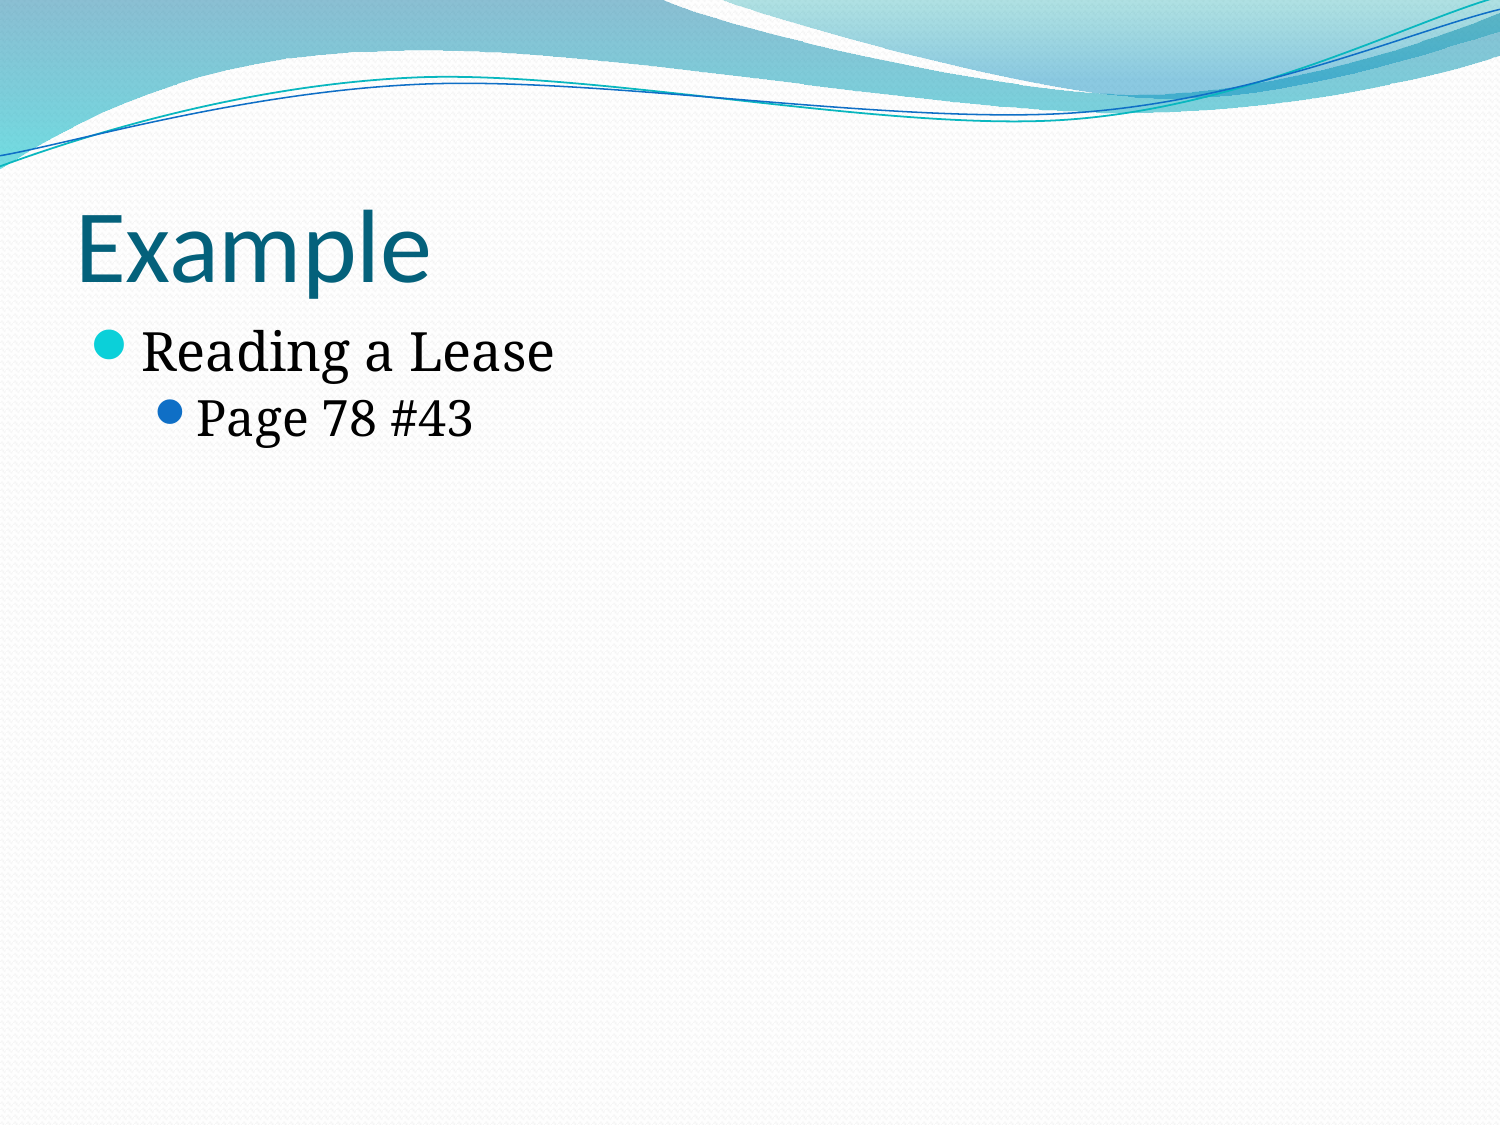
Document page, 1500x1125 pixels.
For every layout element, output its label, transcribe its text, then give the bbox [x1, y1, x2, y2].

list Reading a Lease Page 78 #43 [75, 317, 1425, 1038]
title Example [75, 115, 1425, 303]
